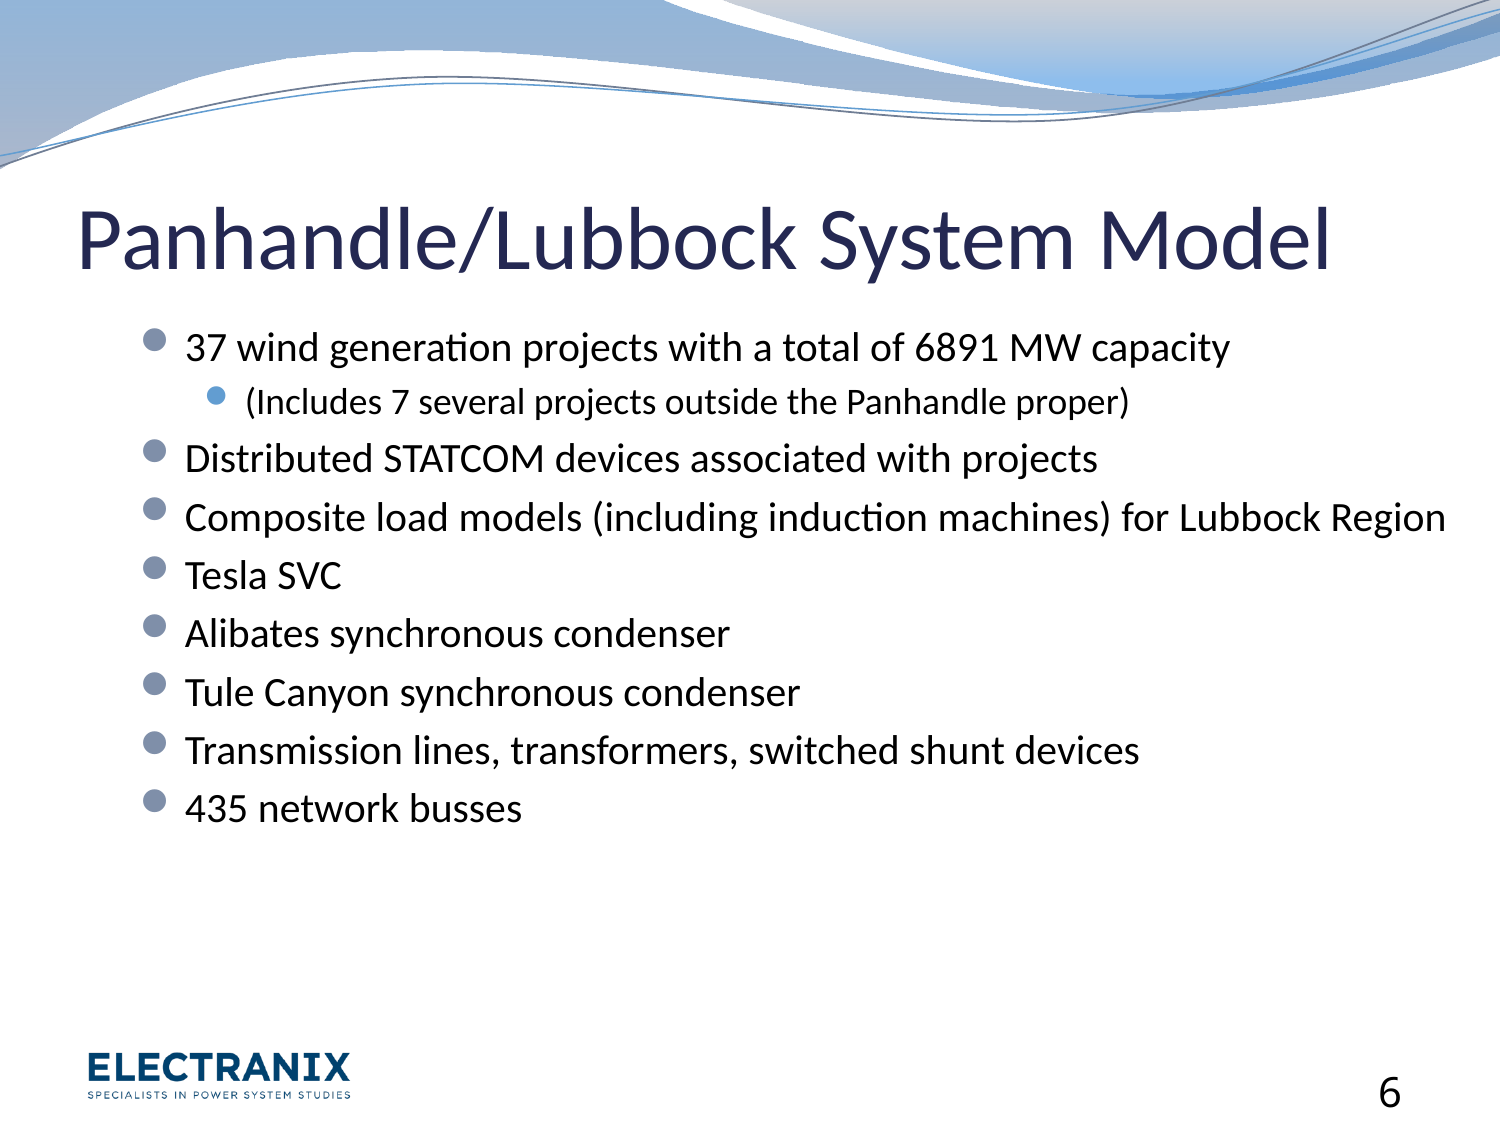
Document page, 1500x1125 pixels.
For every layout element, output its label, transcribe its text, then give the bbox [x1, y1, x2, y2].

text_box 6 [1363, 1058, 1481, 1097]
title Panhandle/Lubbock System Model [76, 149, 1416, 288]
picture [75, 1039, 363, 1113]
list 37 wind generation projects with a total of 6891 MW capacity (Includes 7 several projects outside the Panhandle proper) Distributed STATCOM devices associated with projects Composite load models (including induction machines) for Lubbock Region Tesla SVC Alibates synchronous condenser Tule Canyon synchronous condenser Transmission lines, transformers, switched shunt devices 435 network busses [125, 312, 1468, 1000]
